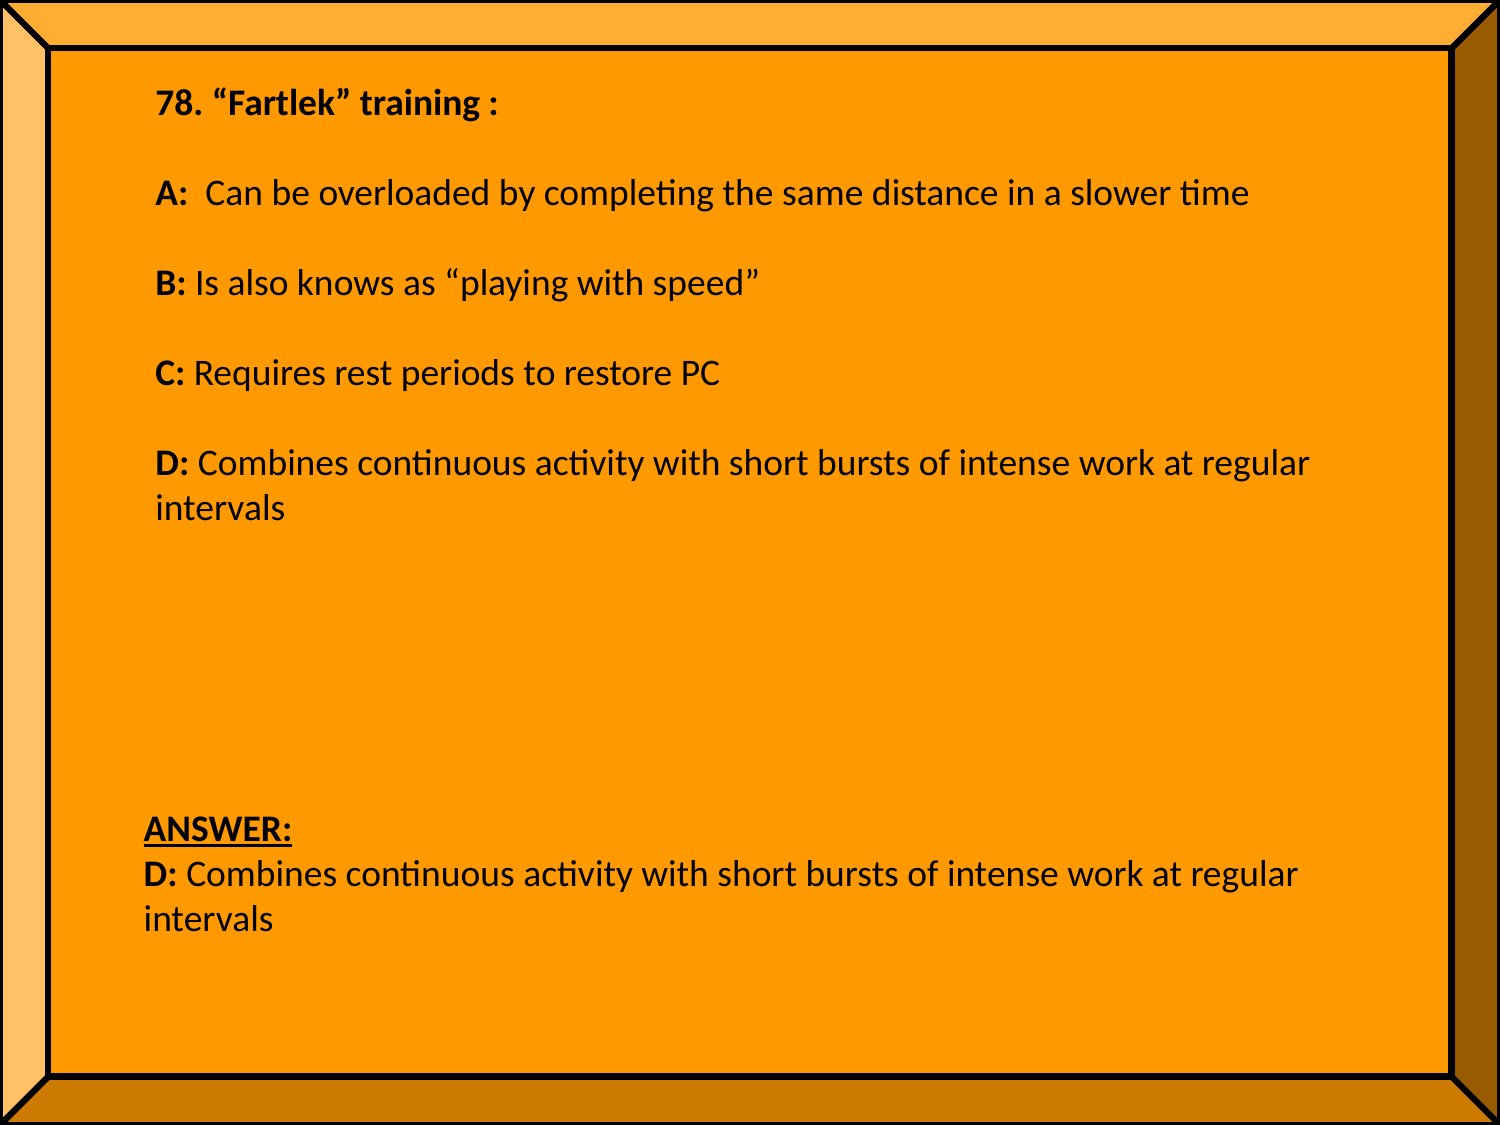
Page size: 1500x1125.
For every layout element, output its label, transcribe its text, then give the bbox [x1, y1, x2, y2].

text_box 78. “Fartlek” training : A: Can be overloaded by completing the same distance in a slower time B: Is also knows as “playing with speed” C: Requires rest periods to restore PC D: Combines continuous activity with short bursts of intense work at regular intervals [140, 70, 1371, 580]
text_box ANSWER: D: Combines continuous activity with short bursts of intense work at regular intervals [128, 796, 1383, 947]
